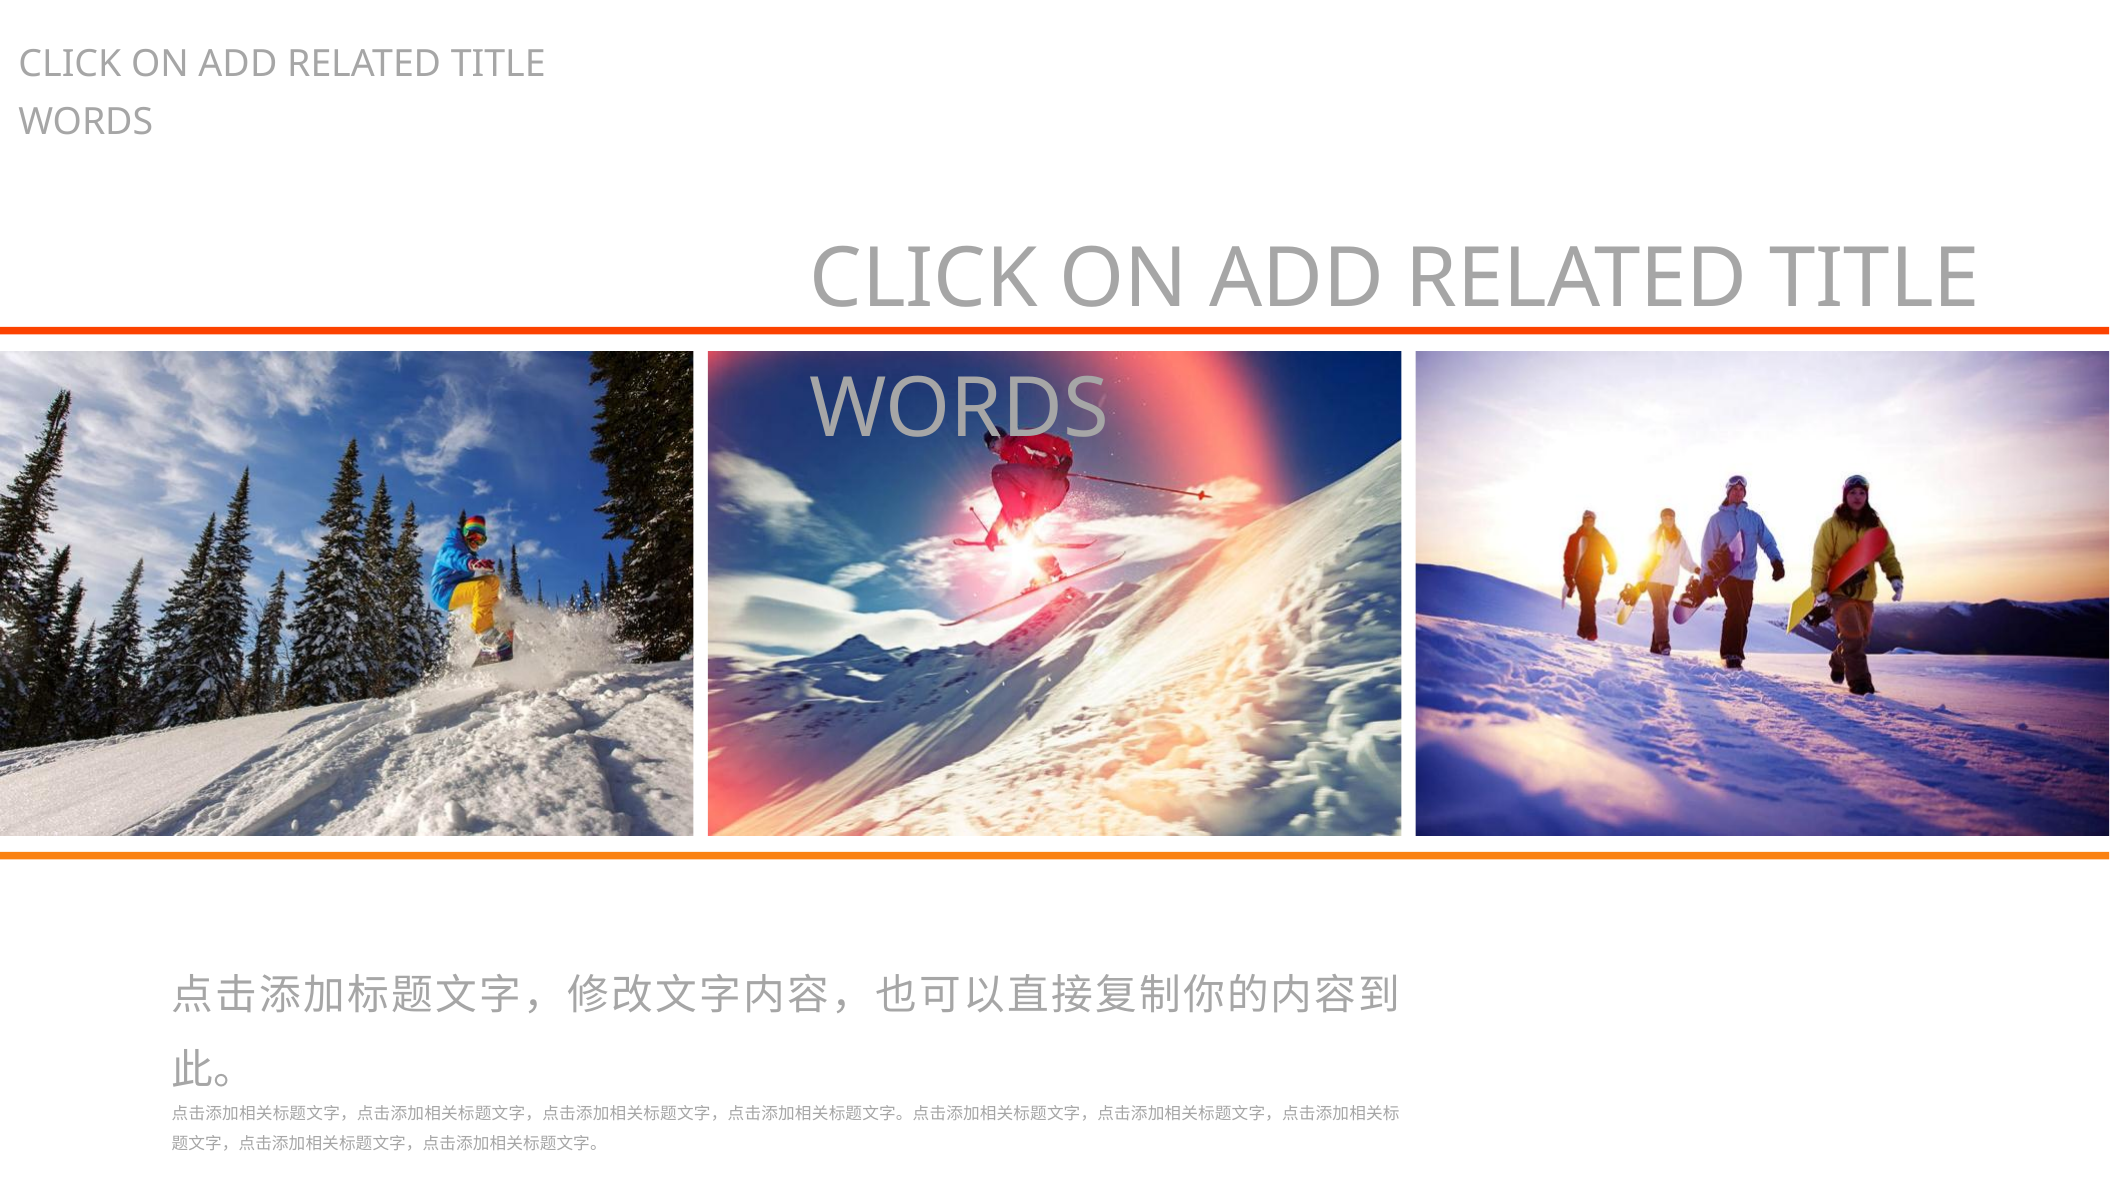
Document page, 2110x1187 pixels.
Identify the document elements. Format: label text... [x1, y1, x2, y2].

text_box CLICK ON ADD RELATED TITLE WORDS [794, 185, 2110, 461]
text_box [1415, 461, 2110, 836]
text_box [0, 350, 694, 836]
text_box 点击添加标题文字，修改文字内容，也可以直接复制你的内容到此。 点击添加相关标题文字，点击添加相关标题文字，点击添加相关标题文字，点击添加相关标题文字。点击添加相关标题文字，点击添加相关标题文字，点击添加相关标题文字，点击添加相关标题文字，点击添加相关标题文字。 [156, 935, 1416, 1161]
text_box [0, 851, 2110, 860]
text_box [0, 326, 794, 335]
text_box [707, 350, 1402, 836]
text_box CLICK ON ADD RELATED TITLE WORDS [3, 18, 595, 150]
